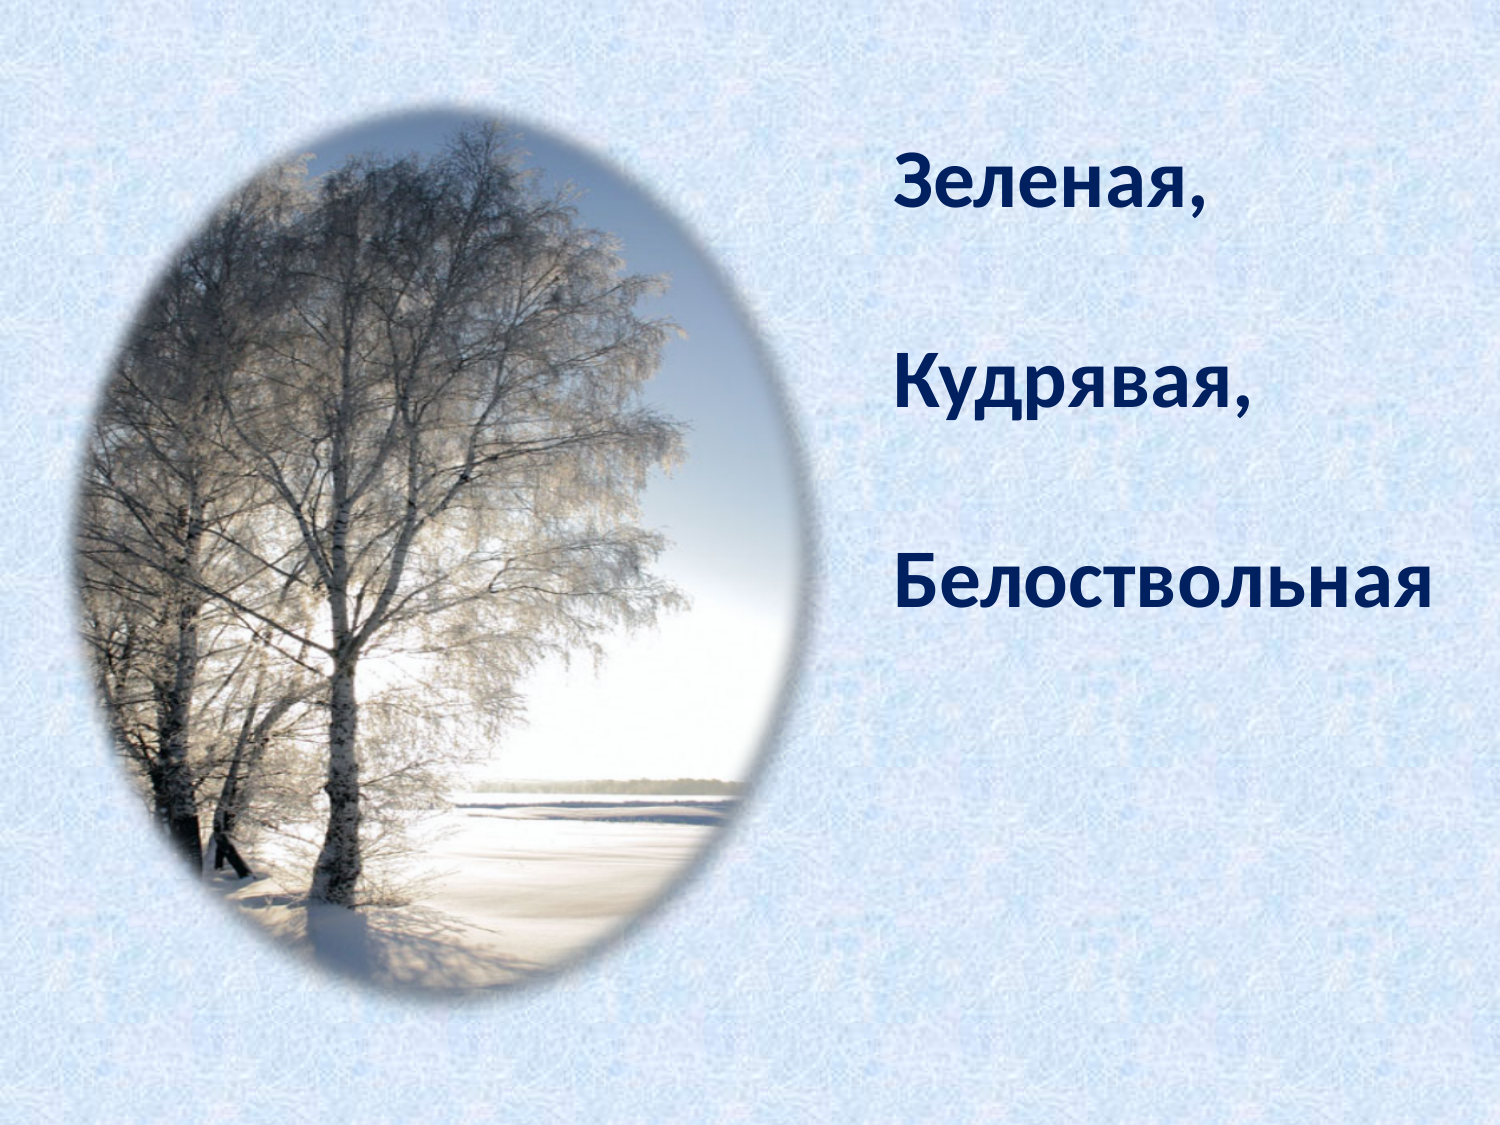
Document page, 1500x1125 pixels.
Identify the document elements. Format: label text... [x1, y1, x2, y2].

text_box Зеленая, Кудрявая, Белоствольная [878, 117, 1465, 732]
picture [0, 0, 1500, 1125]
